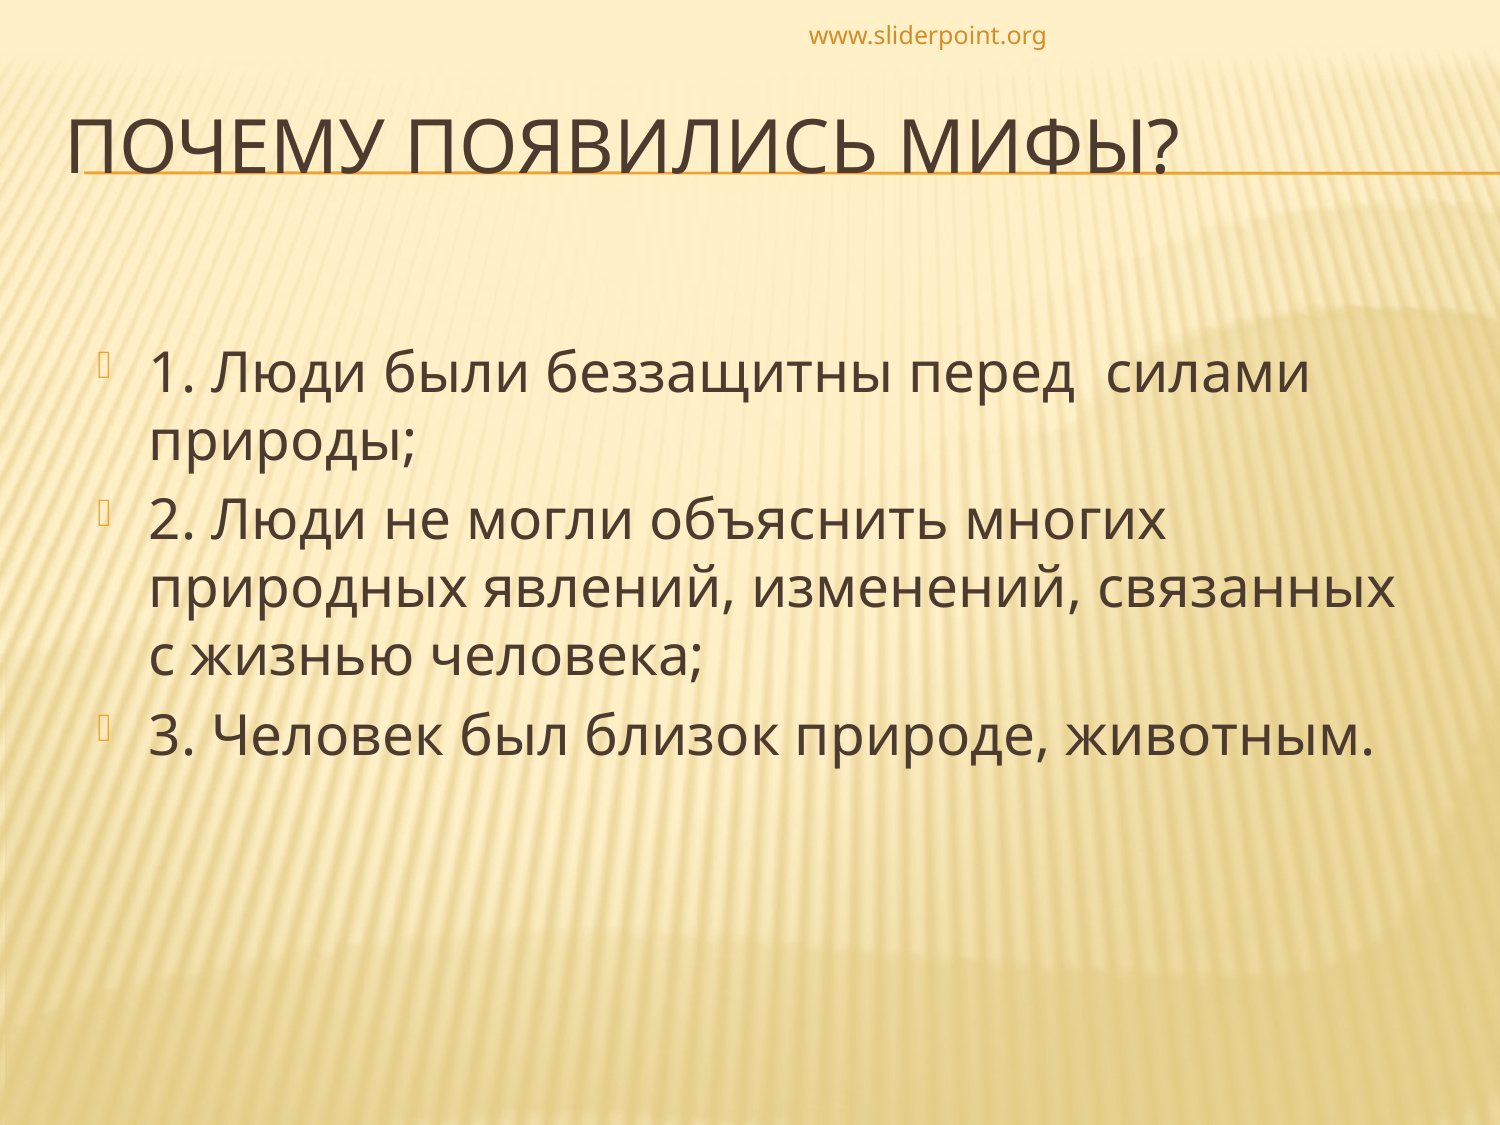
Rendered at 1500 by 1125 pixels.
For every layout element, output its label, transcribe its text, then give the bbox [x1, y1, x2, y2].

title Почему появились мифы? [50, 75, 1475, 213]
list 1. Люди были беззащитны перед силами природы; 2. Люди не могли объяснить многих природных явлений, изменений, связанных с жизнью человека; 3. Человек был близок природе, животным. [82, 328, 1425, 821]
footer www.sliderpoint.org [587, 12, 1063, 60]
